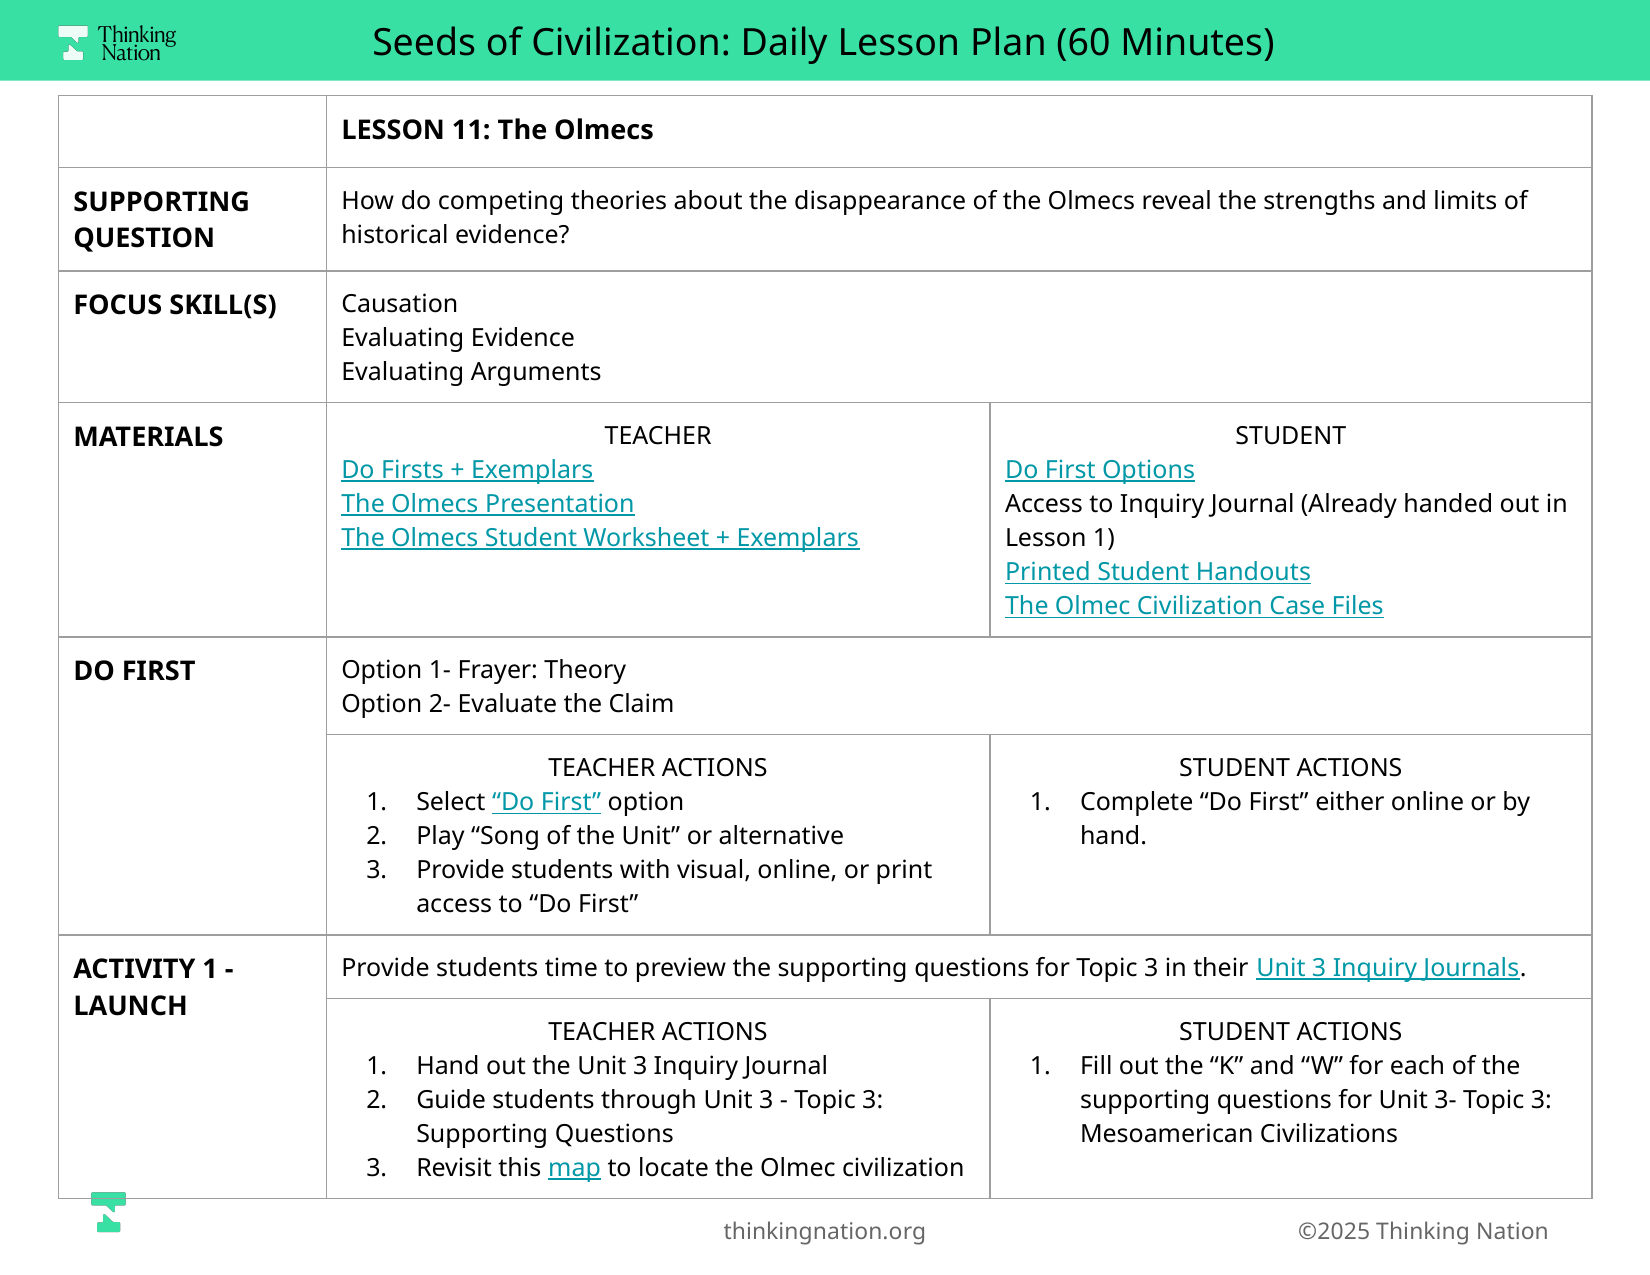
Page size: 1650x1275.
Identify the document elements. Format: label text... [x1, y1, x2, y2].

table_cell How do competing theories about the disappearance of the Olmecs reveal the strengths and limits of historical evidence? [327, 168, 1591, 270]
table_cell TEACHER Do Firsts + Exemplars The Olmecs Presentation The Olmecs Student Worksheet + Exemplars [327, 403, 989, 636]
table_cell SUPPORTING QUESTION [59, 168, 326, 270]
picture [80, 1184, 136, 1240]
table_cell Causation Evaluating Evidence Evaluating Arguments [327, 272, 1591, 402]
table_cell STUDENT ACTIONS Fill out the “K” and “W” for each of the supporting questions for Unit 3- Topic 3: Mesoamerican Civilizations [991, 999, 1591, 1198]
table_cell TEACHER ACTIONS Hand out the Unit 3 Inquiry Journal Guide students through Unit 3 - Topic 3: Supporting Questions Revisit this map to locate the Olmec civilization [327, 999, 989, 1198]
table_cell MATERIALS [59, 403, 326, 636]
table_cell STUDENT Do First Options Access to Inquiry Journal (Already handed out in Lesson 1) Printed Student Handouts The Olmec Civilization Case Files [991, 403, 1591, 636]
table_header [59, 96, 326, 167]
picture [45, 14, 180, 85]
table_cell DO FIRST [59, 638, 326, 934]
table_cell Option 1- Frayer: Theory Option 2- Evaluate the Claim [327, 638, 1591, 734]
table_cell STUDENT ACTIONS Complete “Do First” either online or by hand. [991, 735, 1591, 934]
table_cell Provide students time to preview the supporting questions for Topic 3 in their Unit 3 Inquiry Journals. [327, 936, 1591, 998]
table_cell ACTIVITY 1 - LAUNCH [59, 936, 326, 1198]
table_header LESSON 11: The Olmecs [327, 96, 1591, 167]
text_box Seeds of Civilization: Daily Lesson Plan (60 Minutes) [0, 0, 1650, 81]
text_box ©2025 Thinking Nation [1174, 1200, 1566, 1240]
table_cell FOCUS SKILL(S) [59, 272, 326, 402]
table_cell TEACHER ACTIONS Select “Do First” option Play “Song of the Unit” or alternative Provide students with visual, online, or print access to “Do First” [327, 735, 989, 934]
text_box thinkingnation.org [629, 1200, 1021, 1240]
